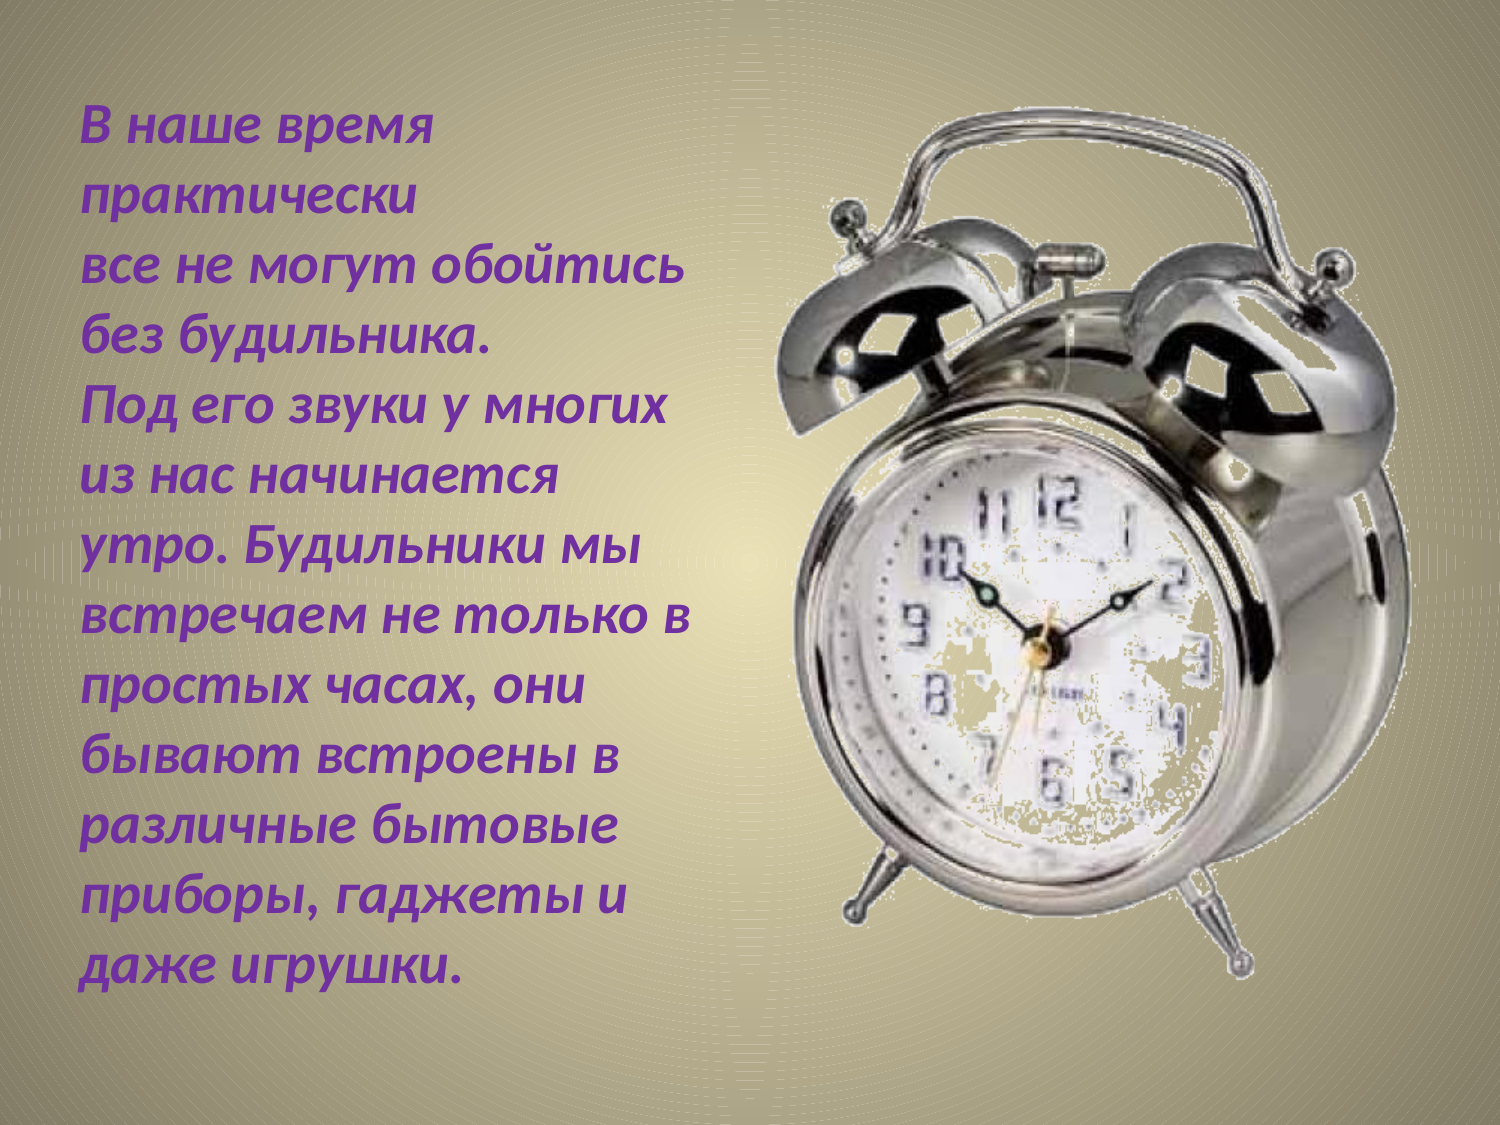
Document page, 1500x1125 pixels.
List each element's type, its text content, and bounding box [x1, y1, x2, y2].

picture [643, 74, 1500, 1013]
text_box В наше время практически все не могут обойтись без будильника. Под его звуки у многих из нас начинается утро. Будильники мы встречаем не только в простых часах, они бывают встроены в различные бытовые приборы, гаджеты и даже игрушки. [64, 78, 639, 1003]
